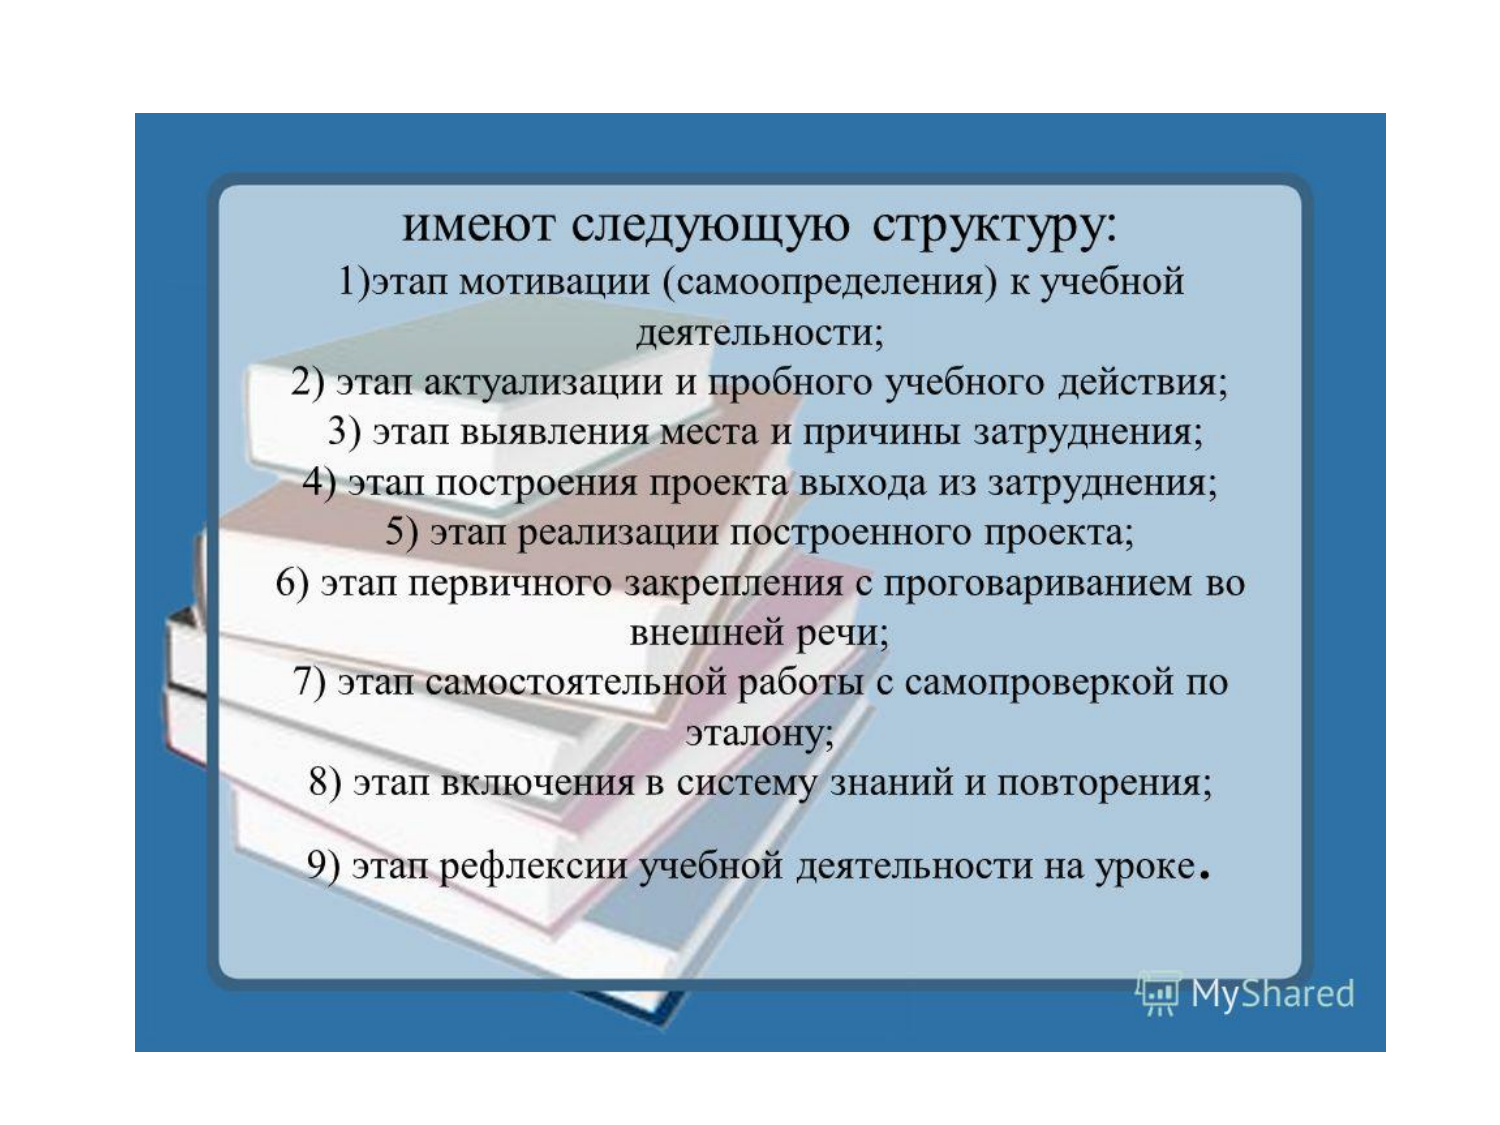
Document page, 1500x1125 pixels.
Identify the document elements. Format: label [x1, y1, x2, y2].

picture [135, 113, 1386, 1052]
